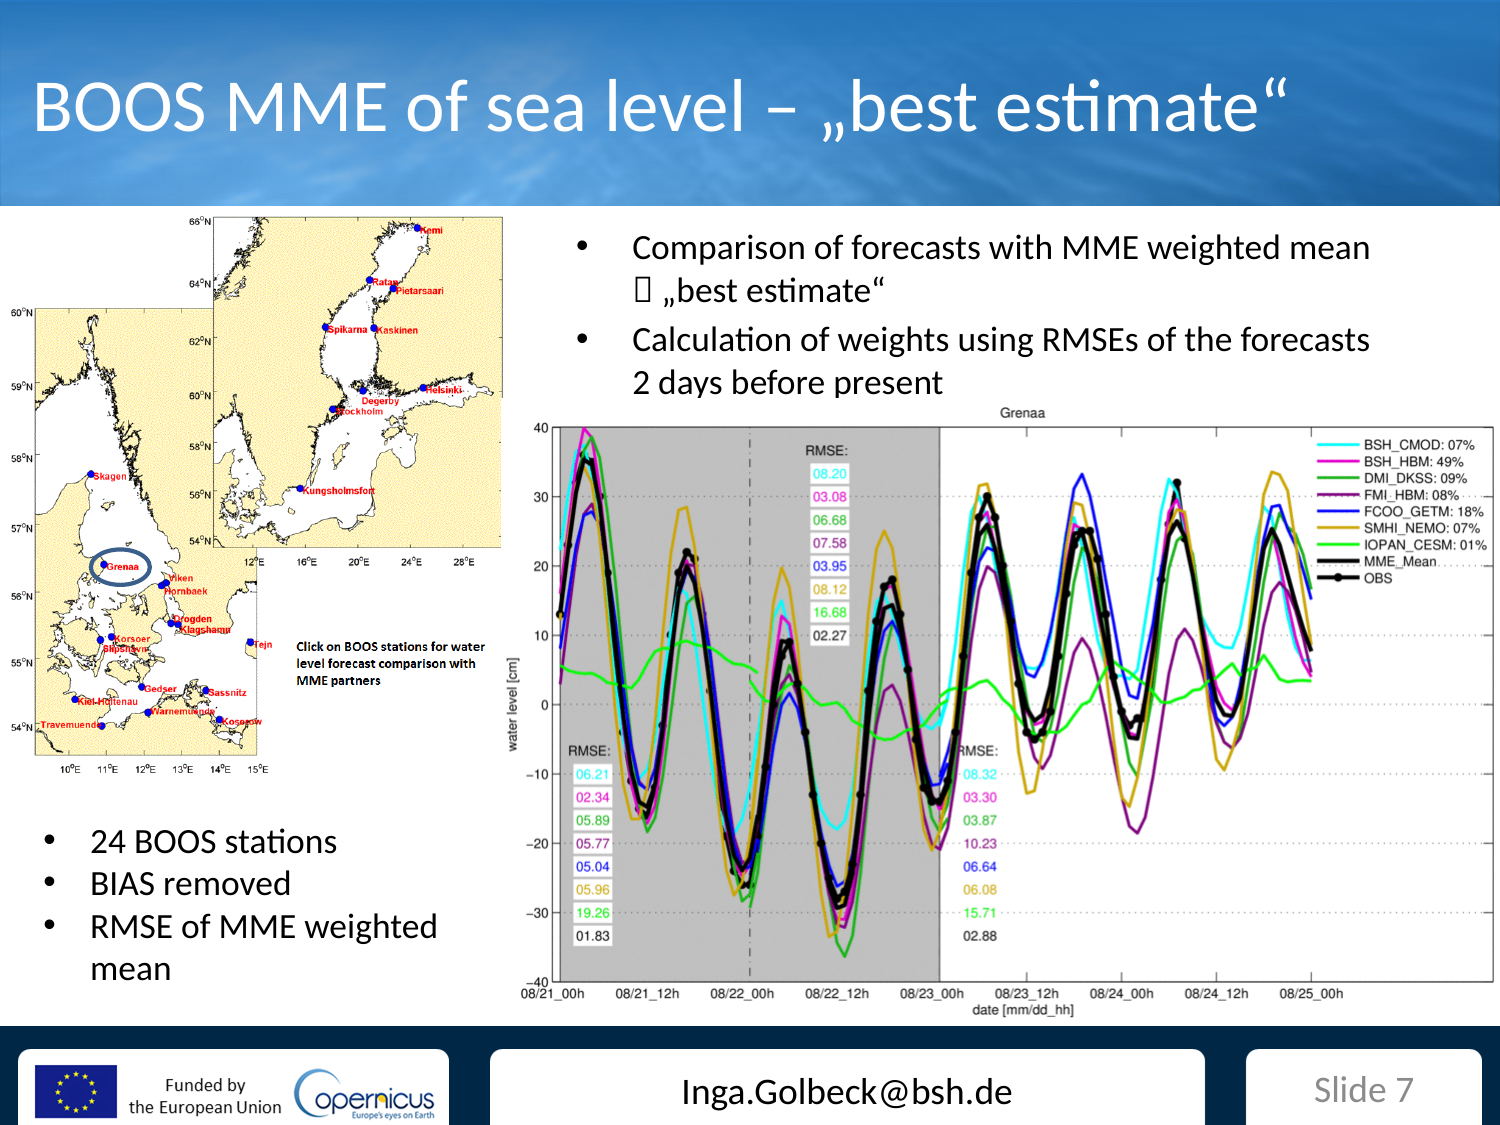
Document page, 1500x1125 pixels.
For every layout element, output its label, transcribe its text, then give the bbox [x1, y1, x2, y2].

picture [0, 0, 1500, 1125]
title BOOS MME of sea level – „best estimate“ [17, 7, 1483, 195]
text_box Comparison of forecasts with MME weighted mean  „best estimate“ Calculation of weights using RMSEs of the forecasts 2 days before present [560, 216, 1388, 396]
slide_number Slide 7 [1246, 1057, 1483, 1118]
text_box 24 BOOS stations BIAS removed RMSE of MME weighted mean [28, 810, 496, 996]
